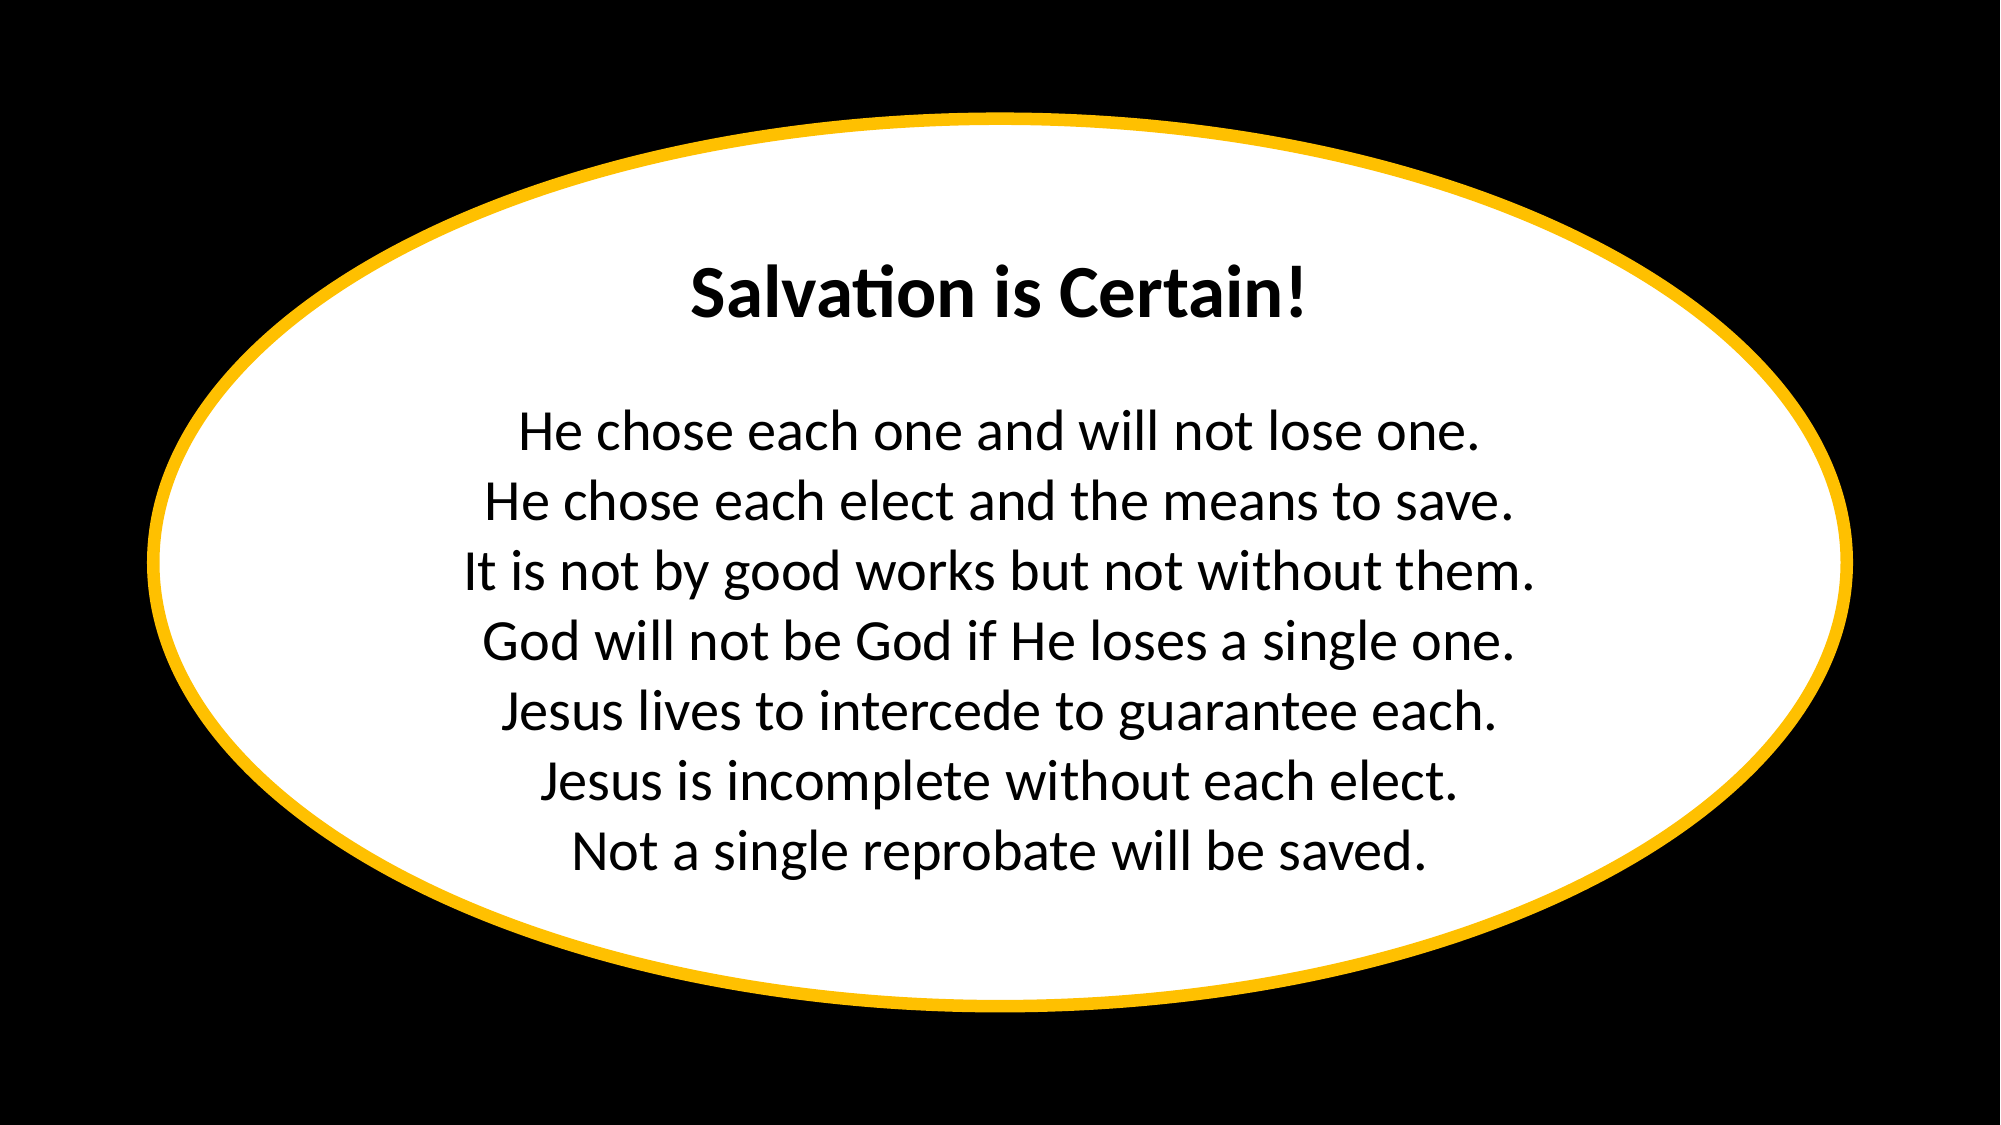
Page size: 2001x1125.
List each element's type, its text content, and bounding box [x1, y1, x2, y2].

text_box Salvation is Certain! He chose each one and will not lose one. He chose each elect and the means to save. It is not by good works but not without them. God will not be God if He loses a single one. Jesus lives to intercede to guarantee each. Jesus is incomplete without each elect. Not a single reprobate will be saved. [152, 117, 1848, 1008]
